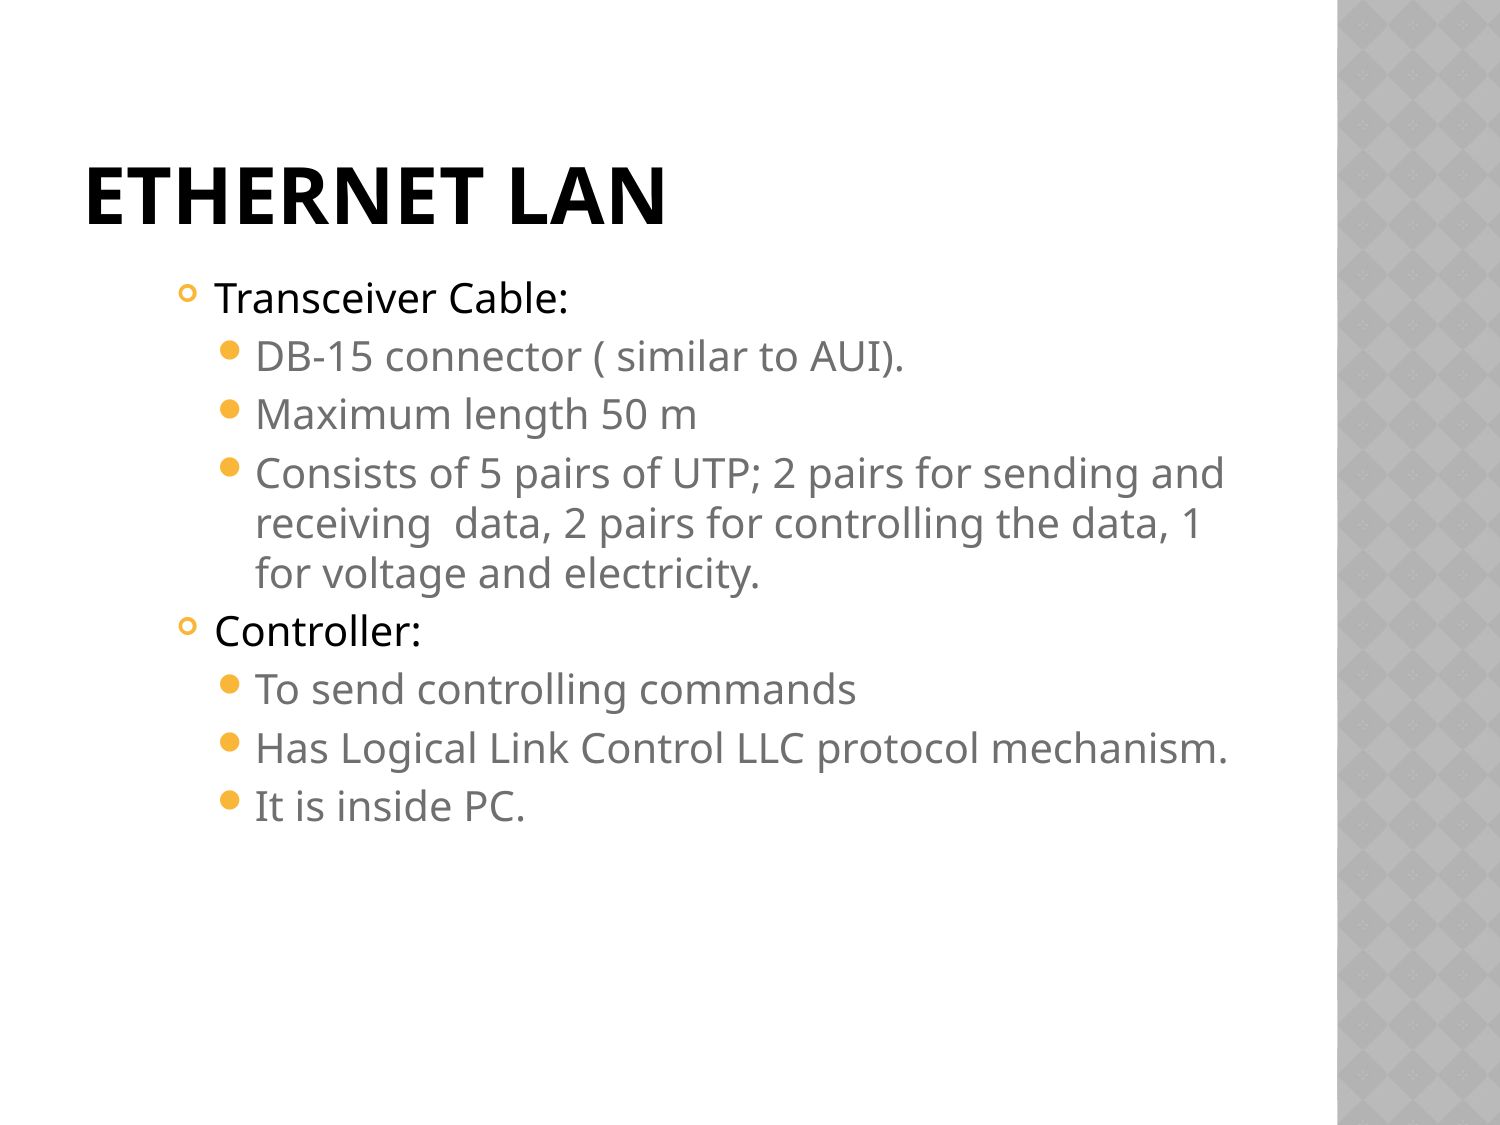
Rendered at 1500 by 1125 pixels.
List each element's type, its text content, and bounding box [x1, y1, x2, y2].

title Ethernet LAN [75, 52, 1263, 240]
list Transceiver Cable: DB-15 connector ( similar to AUI). Maximum length 50 m Consists of 5 pairs of UTP; 2 pairs for sending and receiving data, 2 pairs for controlling the data, 1 for voltage and electricity. Controller: To send controlling commands Has Logical Link Control LLC protocol mechanism. It is inside PC. [75, 264, 1263, 1059]
